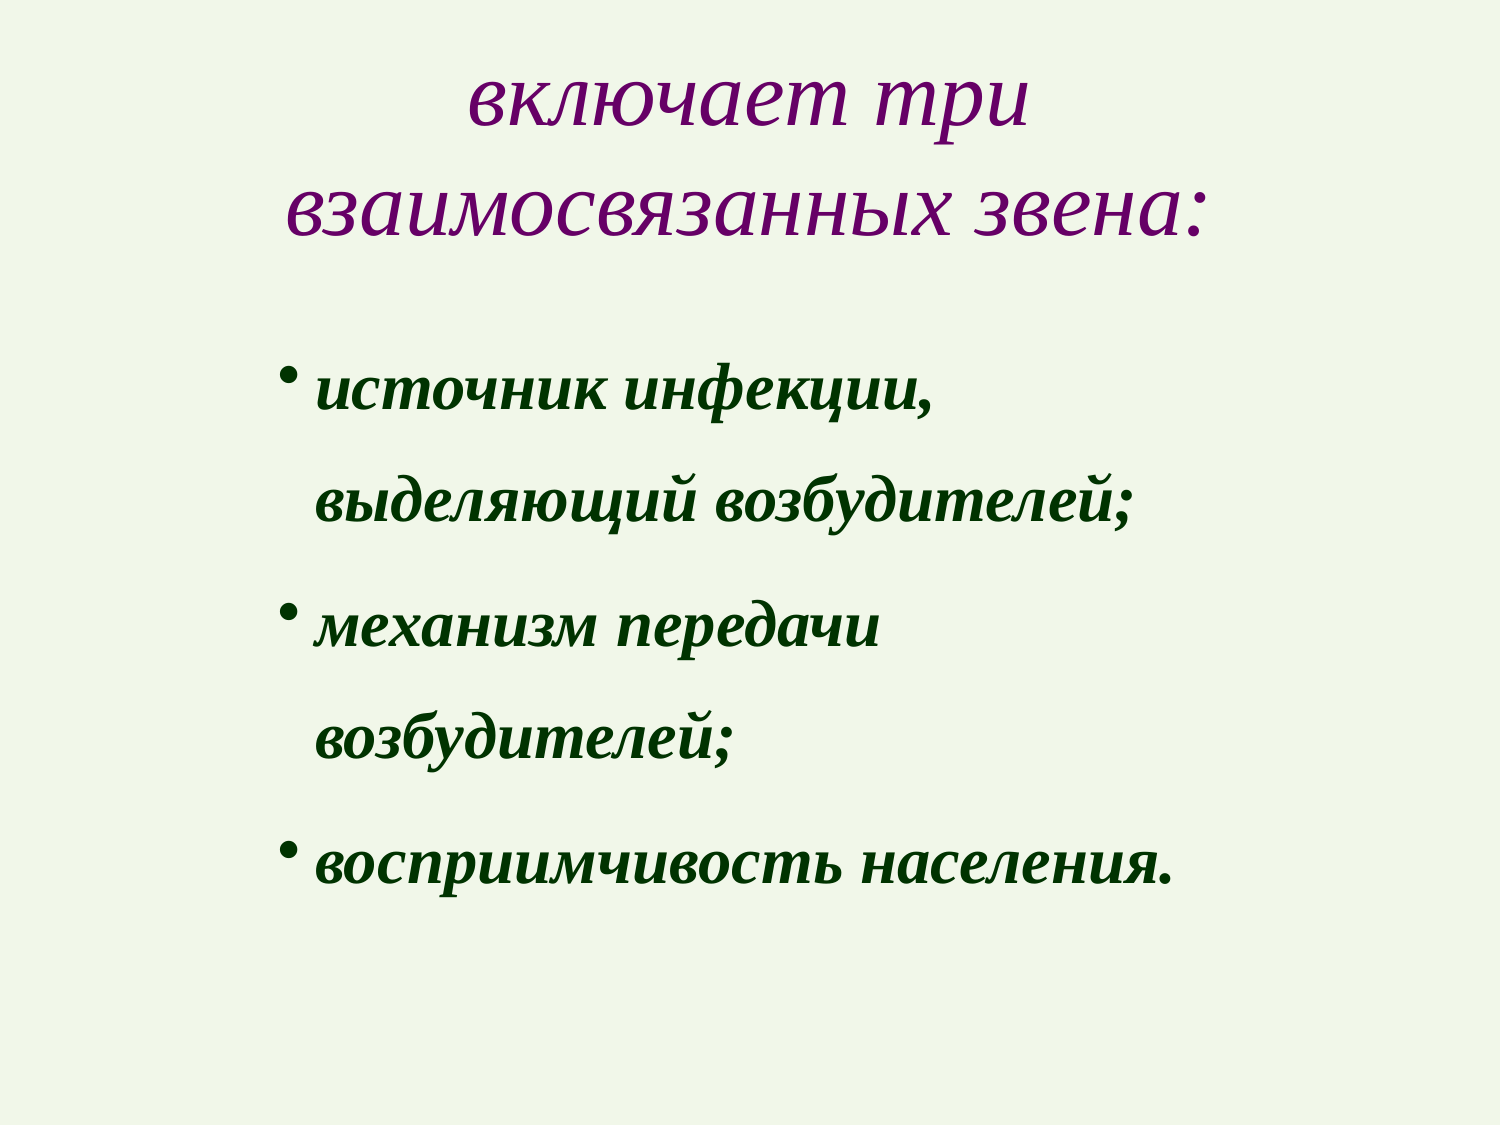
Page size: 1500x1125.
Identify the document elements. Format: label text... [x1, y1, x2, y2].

title включает три взаимосвязанных звена: [112, 50, 1388, 238]
list источник инфекции, выделяющий возбудителей; механизм передачи возбудителей; восприимчивость населения. [112, 303, 1275, 979]
